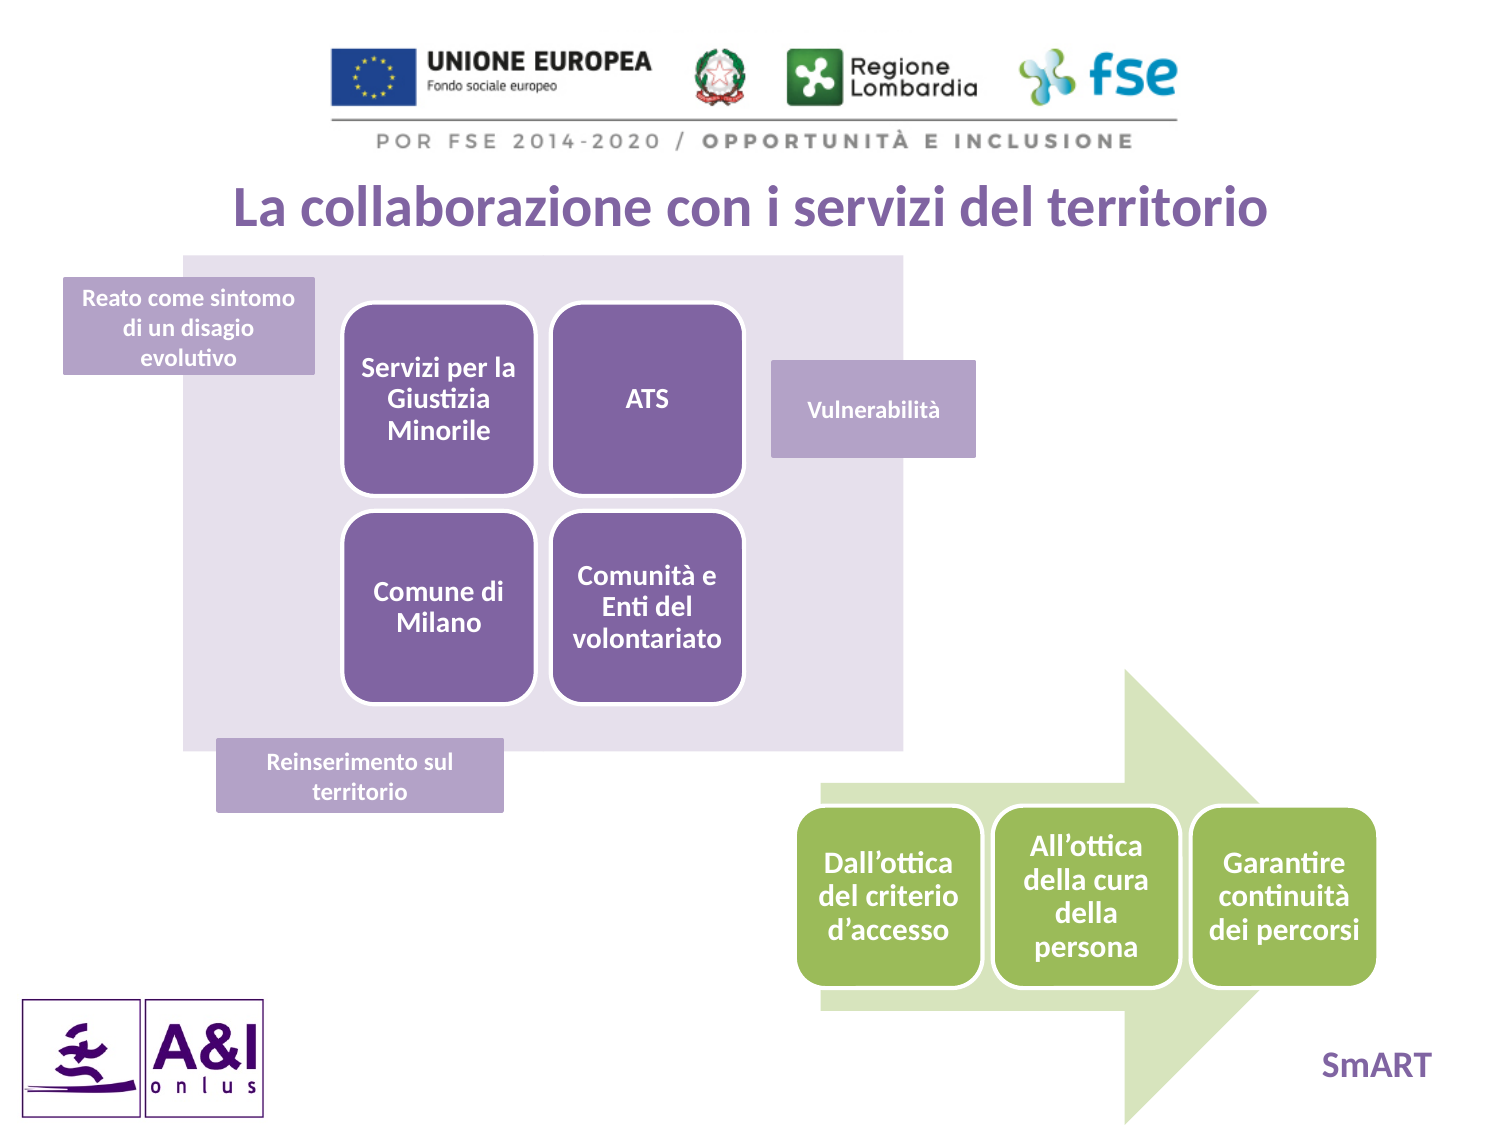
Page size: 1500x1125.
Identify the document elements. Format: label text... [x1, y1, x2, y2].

text_box Reato come sintomo di un disagio evolutivo [63, 277, 177, 375]
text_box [182, 255, 904, 752]
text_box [773, 668, 1400, 1125]
text_box Reinserimento sul territorio [216, 760, 504, 813]
picture [17, 992, 268, 1125]
text_box La collaborazione con i servizi del territorio [53, 160, 1451, 220]
text_box Vulnerabilità [907, 360, 976, 458]
picture [312, 30, 1188, 160]
